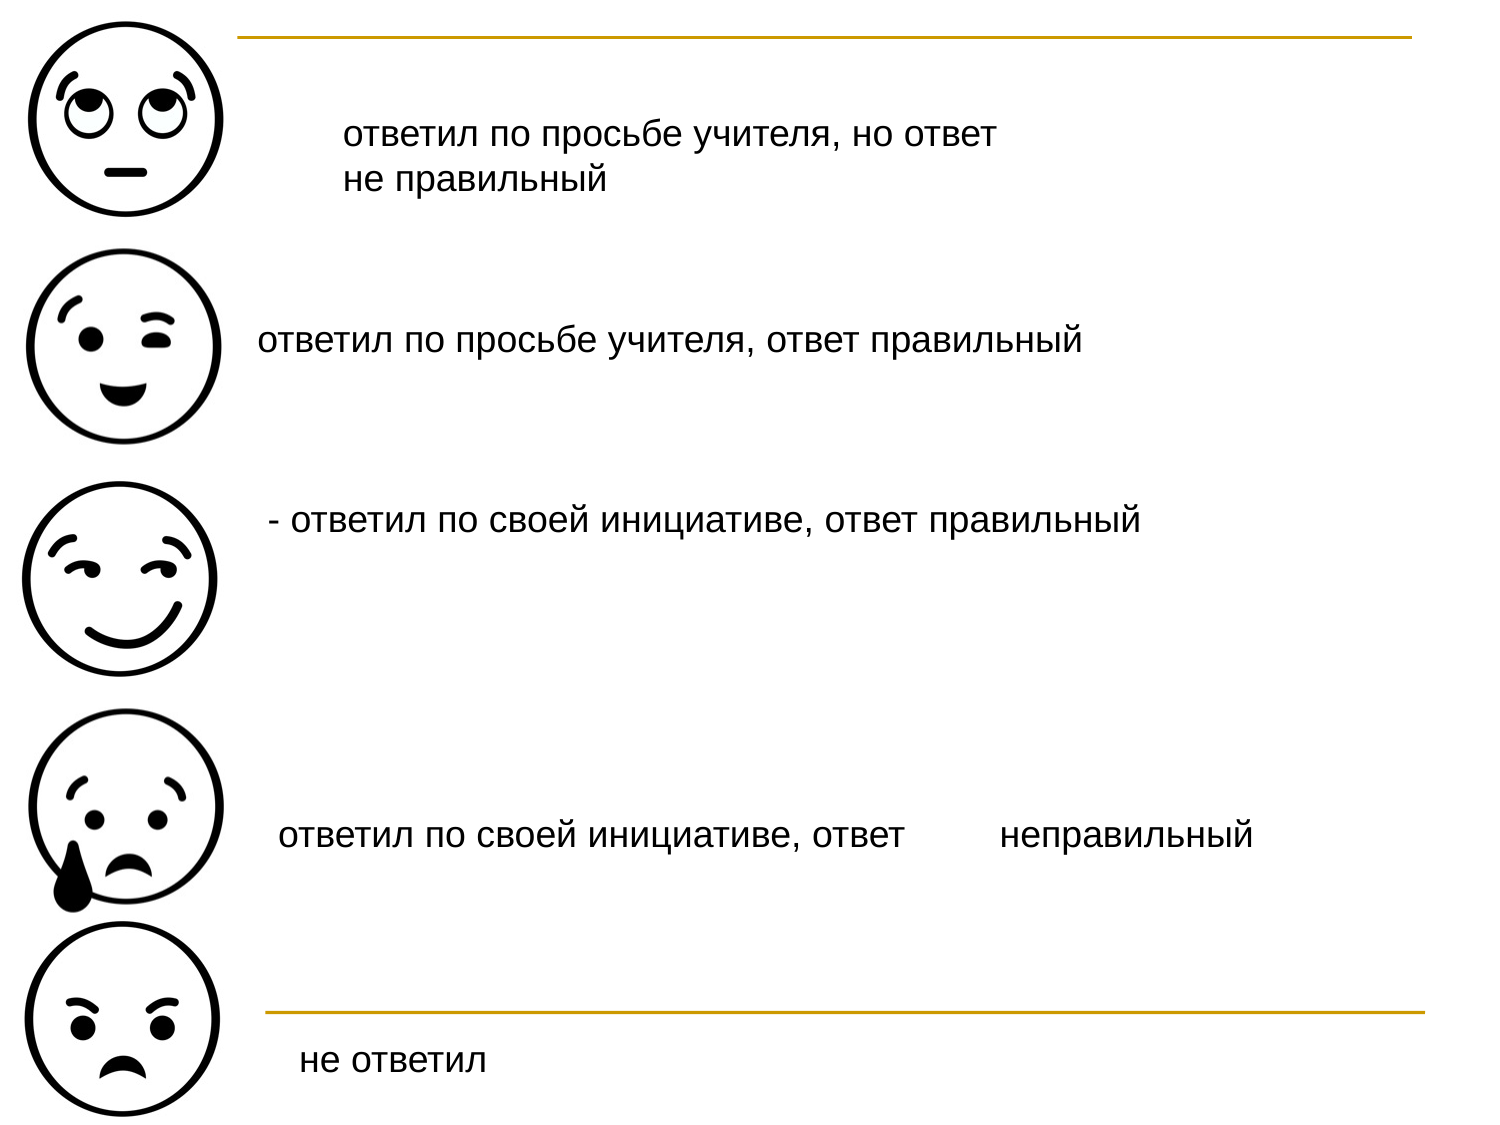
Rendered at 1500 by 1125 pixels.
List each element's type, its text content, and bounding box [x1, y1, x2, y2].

picture [0, 2, 266, 1125]
text_box ответил по просьбе учителя, но ответ не правильный [328, 101, 1024, 207]
text_box ответил по просьбе учителя, ответ правильный - ответил по своей инициативе, ответ правильный ответил по своей инициативе, ответ неправильный не ответил [232, 307, 1471, 1125]
